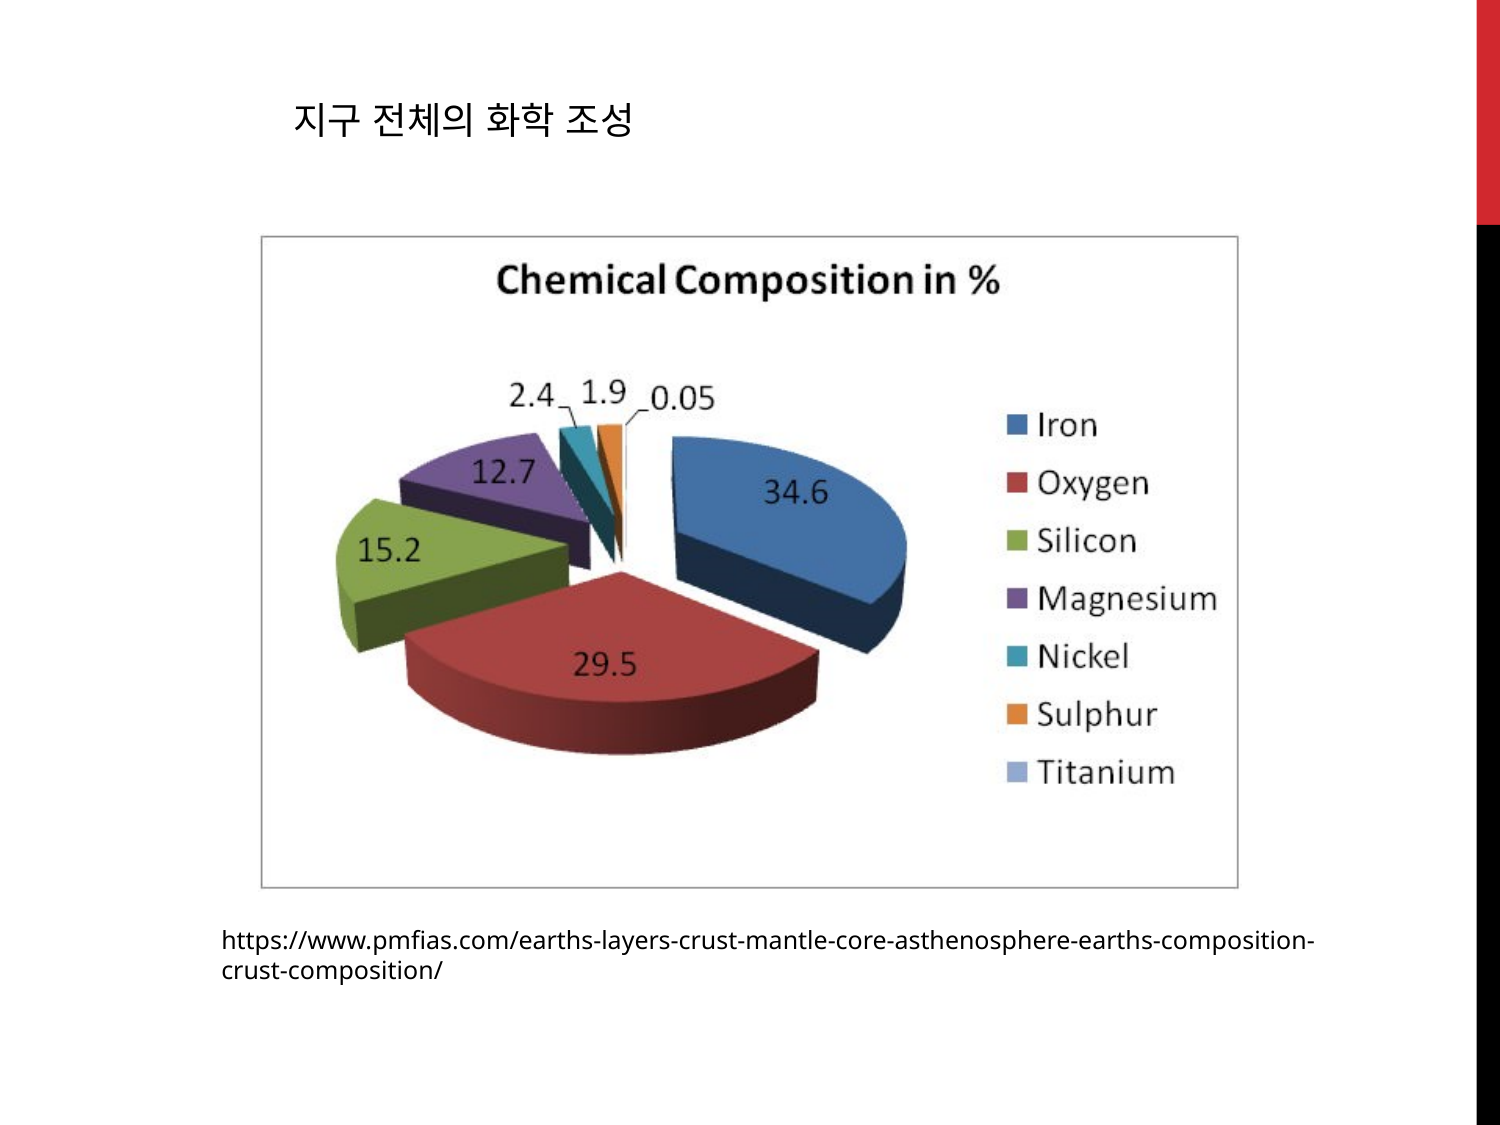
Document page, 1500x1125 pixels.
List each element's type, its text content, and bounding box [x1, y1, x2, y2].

picture [258, 233, 1242, 892]
text_box https://www.pmfias.com/earths-layers-crust-mantle-core-asthenosphere-earths-composition-crust-composition/ [206, 916, 1365, 992]
text_box 지구 전체의 화학 조성 [278, 89, 651, 150]
